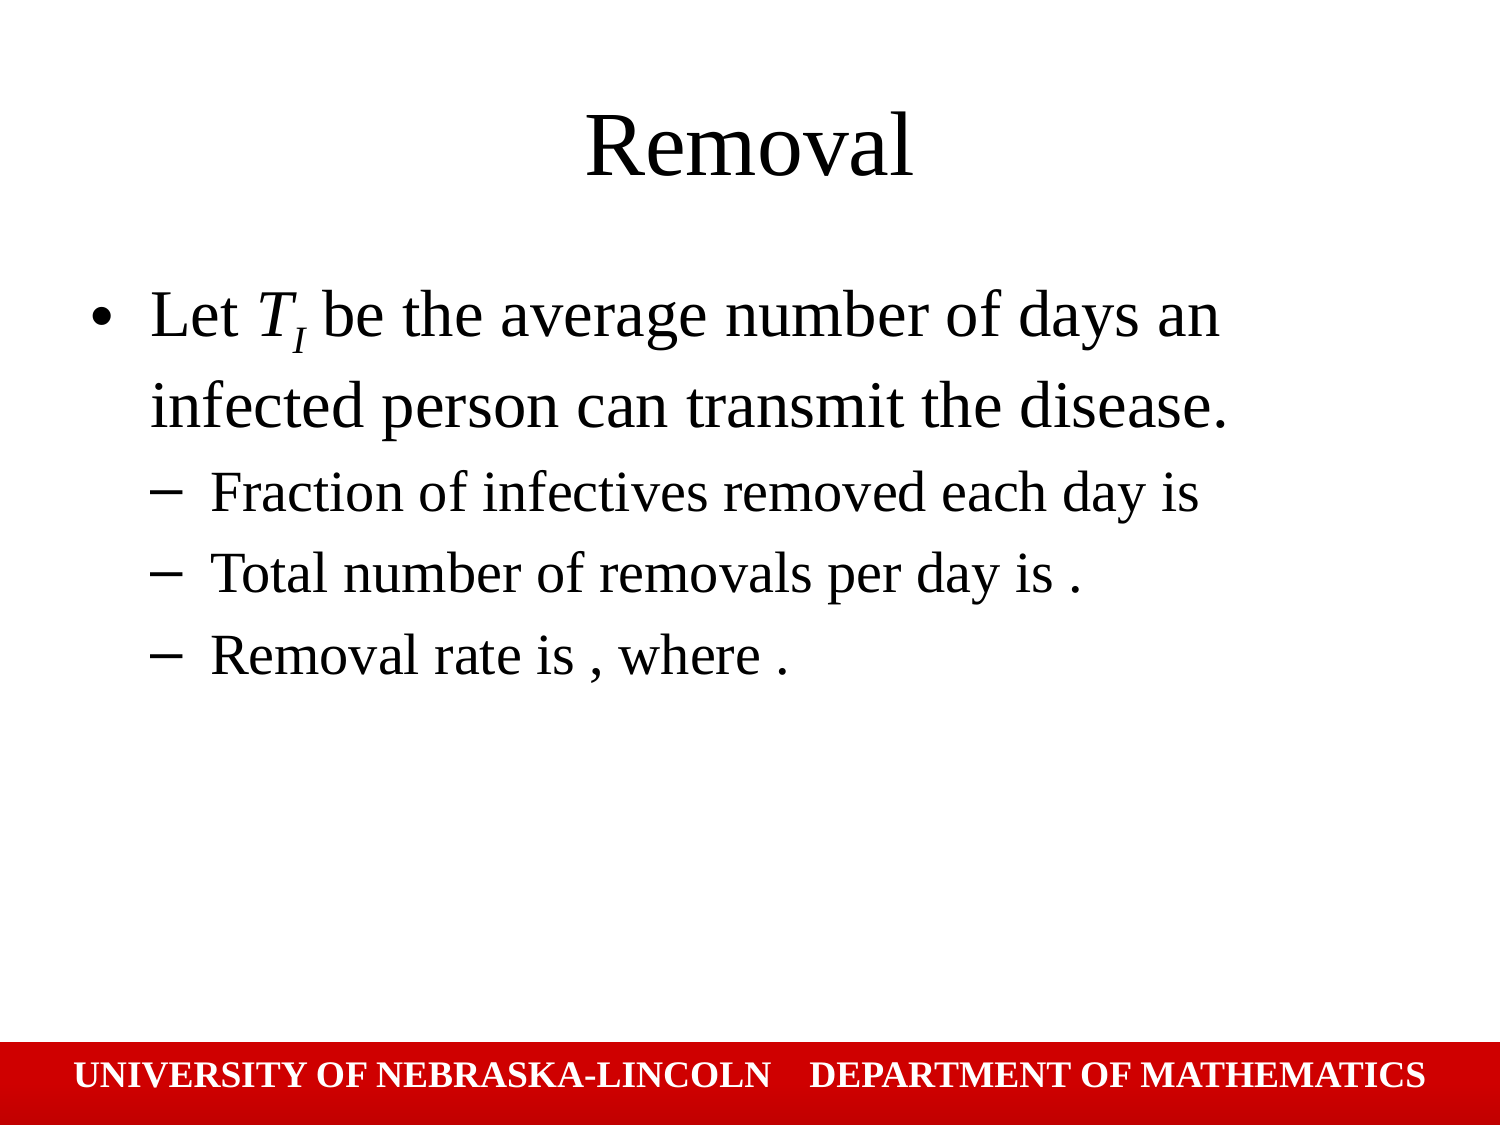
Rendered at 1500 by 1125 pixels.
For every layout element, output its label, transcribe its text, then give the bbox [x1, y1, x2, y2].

title Removal [75, 45, 1425, 233]
